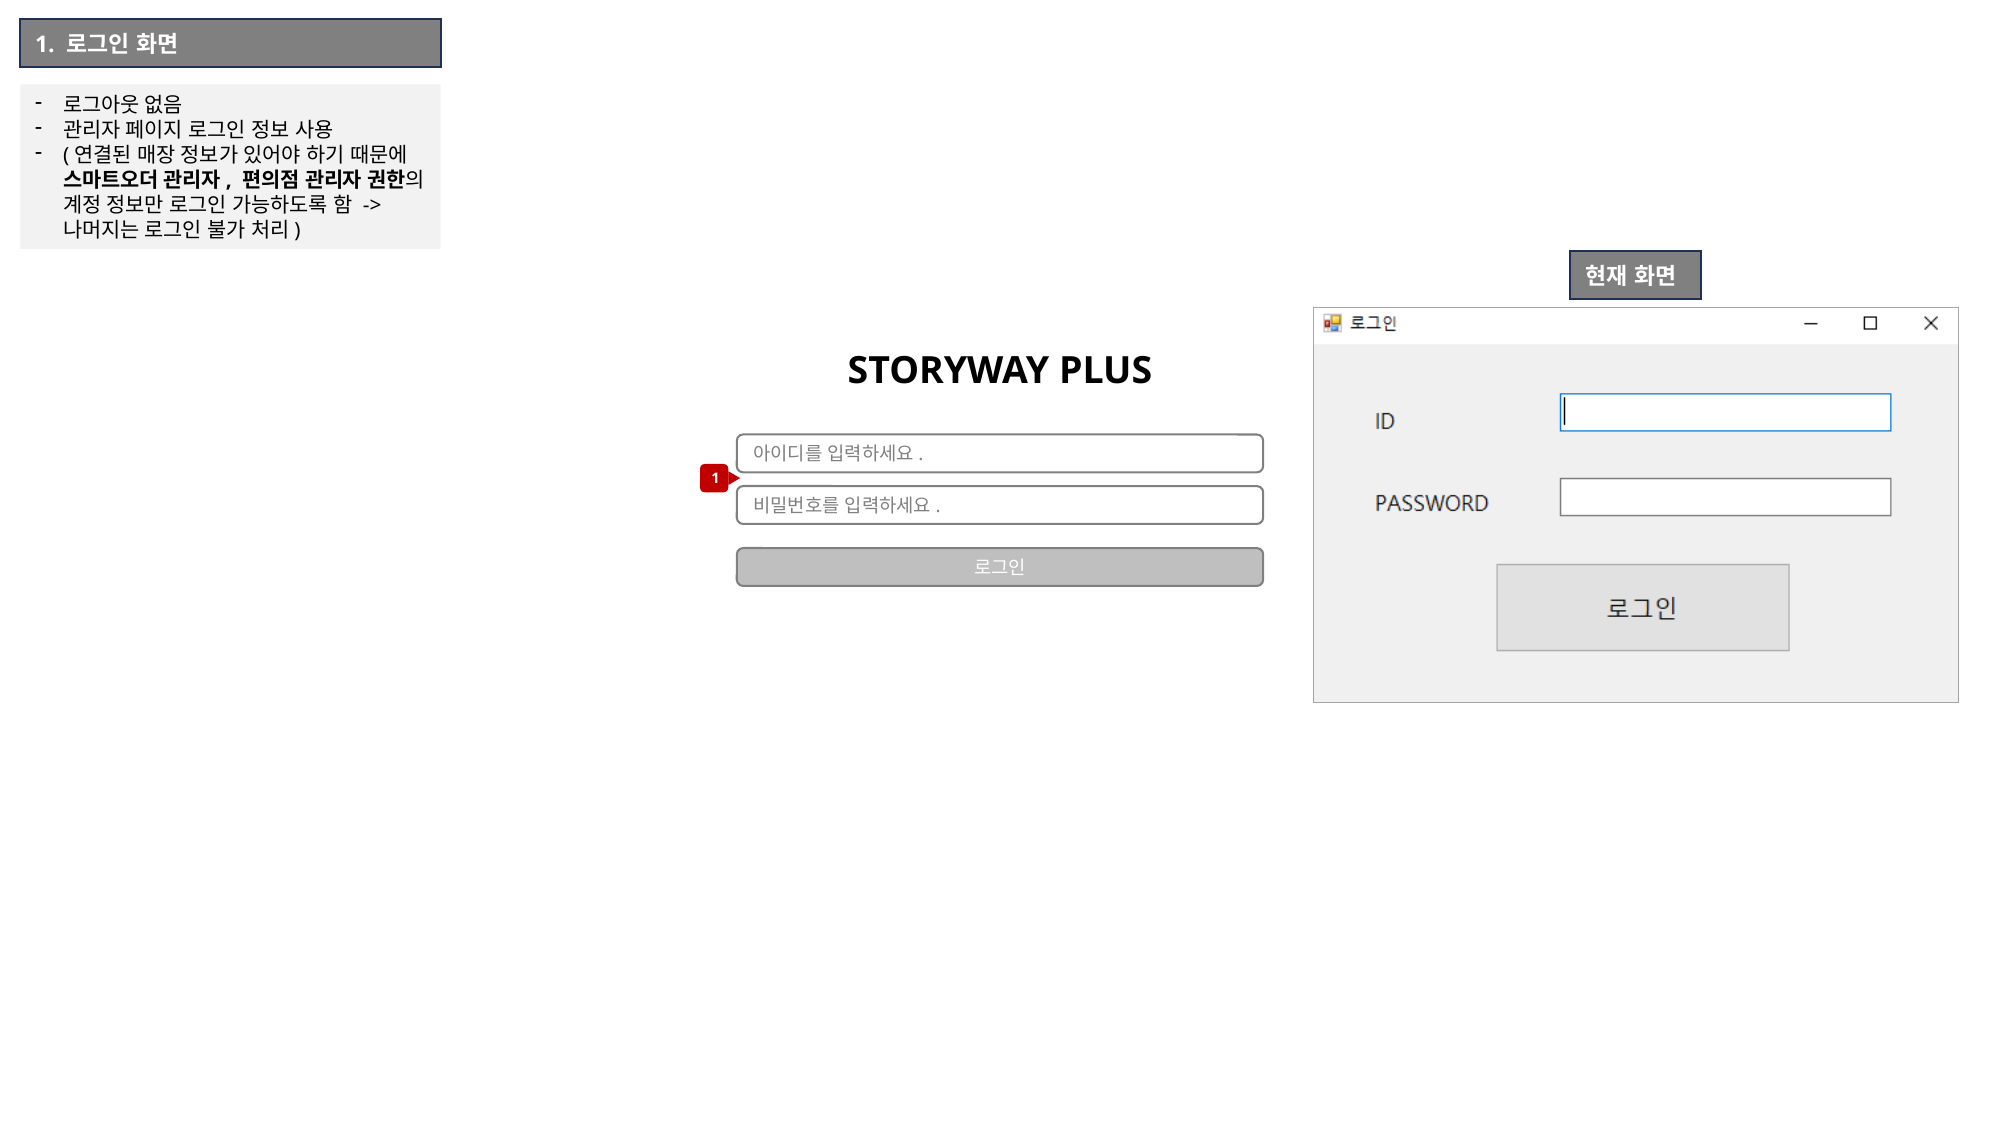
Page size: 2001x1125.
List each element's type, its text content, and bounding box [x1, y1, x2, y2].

text_box 로그아웃 없음 관리자 페이지 로그인 정보 사용 (연결된 매장 정보가 있어야 하기 때문에 스마트오더 관리자, 편의점 관리자 권한의 계정 정보만 로그인 가능하도록 함 -> 나머지는 로그인 불가 처리) [20, 84, 441, 249]
text_box 아이디를 입력하세요. [735, 433, 1265, 474]
text_box 1. 로그인 화면 [19, 18, 442, 68]
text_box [695, 461, 741, 495]
text_box 현재 화면 [1569, 250, 1702, 300]
picture [1313, 306, 1959, 703]
text_box 로그인 [735, 546, 1265, 587]
text_box 비밀번호를 입력하세요. [735, 484, 1265, 525]
text_box STORYWAY PLUS [736, 338, 1264, 399]
